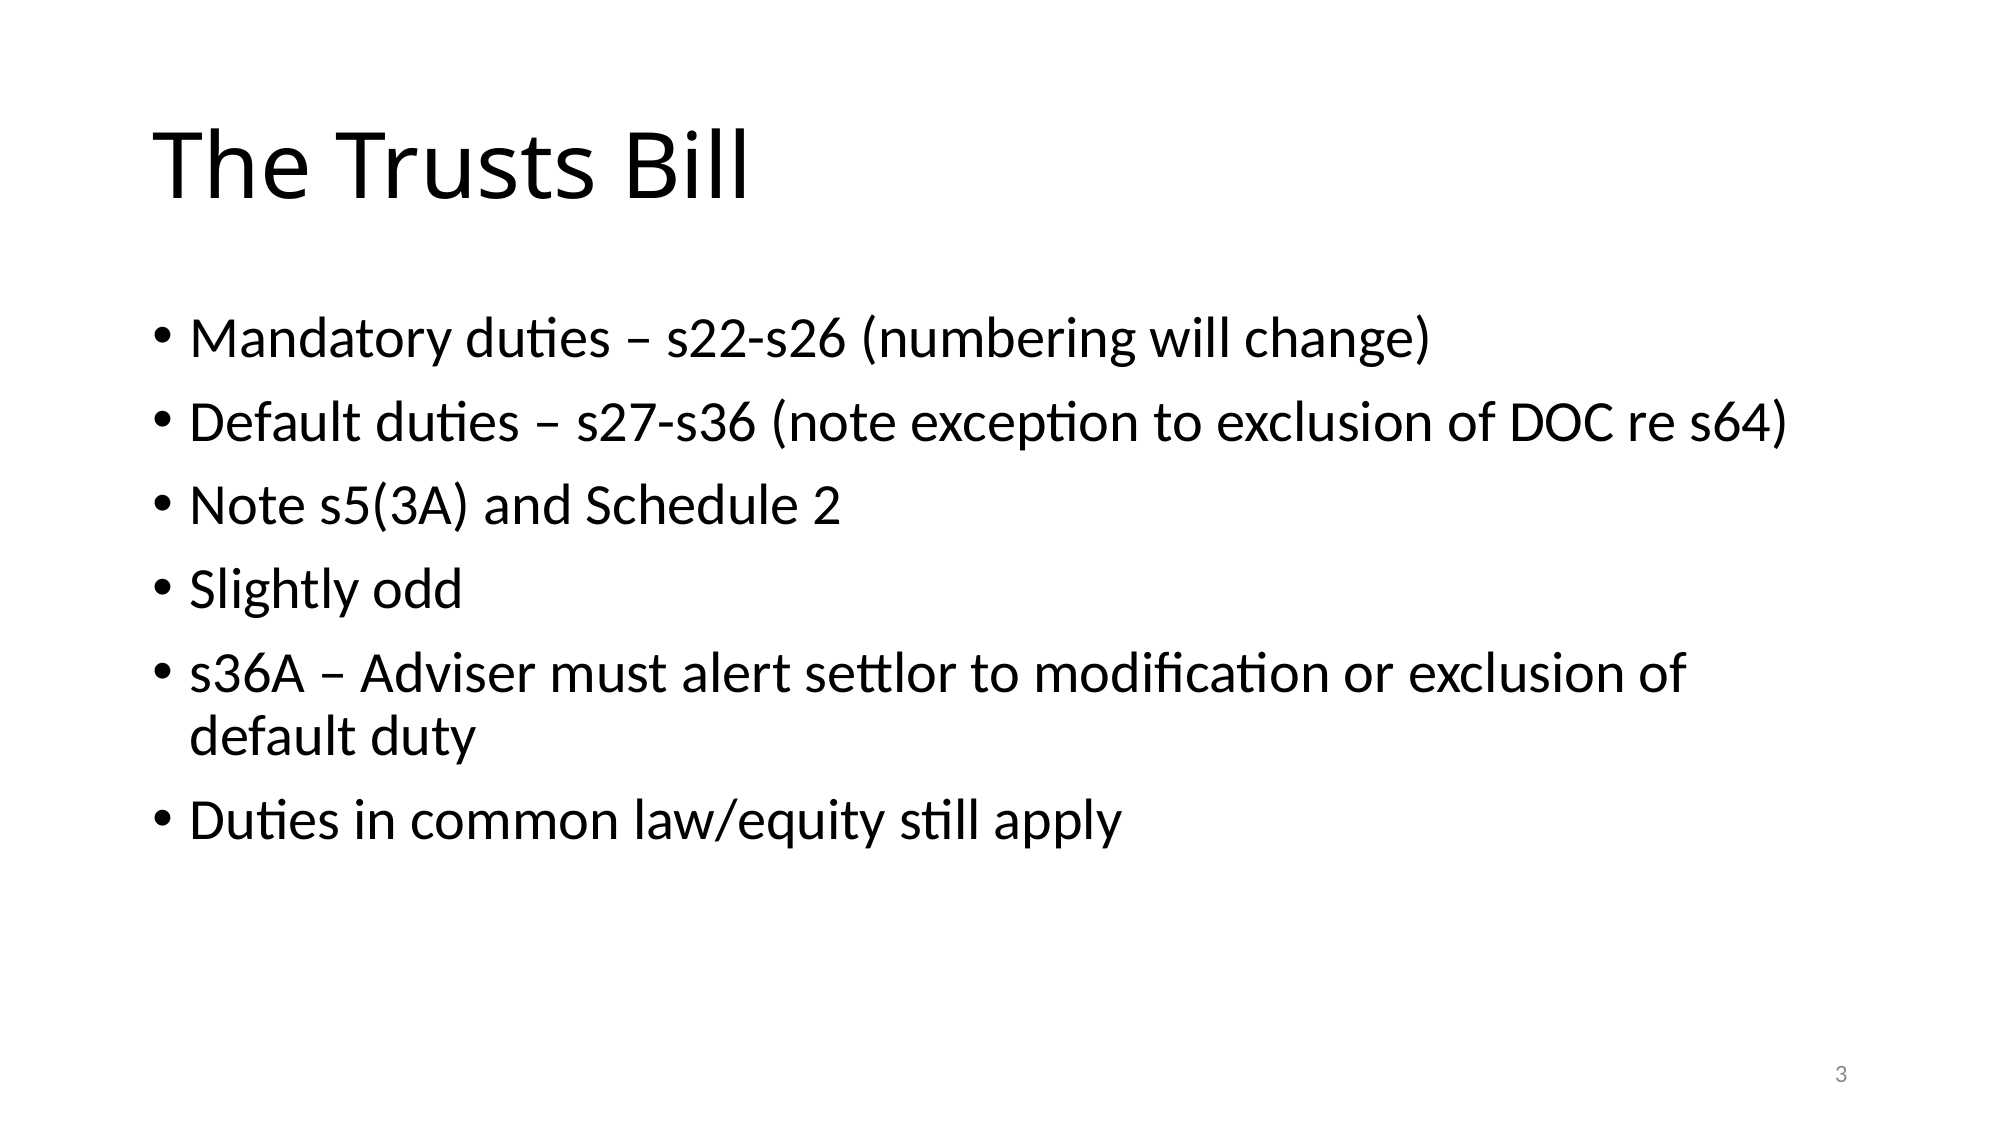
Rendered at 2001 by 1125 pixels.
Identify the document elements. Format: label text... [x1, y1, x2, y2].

slide_number 3 [1412, 1042, 1863, 1103]
list Mandatory duties – s22-s26 (numbering will change) Default duties – s27-s36 (note exception to exclusion of DOC re s64) Note s5(3A) and Schedule 2 Slightly odd s36A – Adviser must alert settlor to modification or exclusion of default duty Duties in common law/equity still apply [137, 299, 1863, 1014]
title The Trusts Bill [137, 59, 1863, 278]
